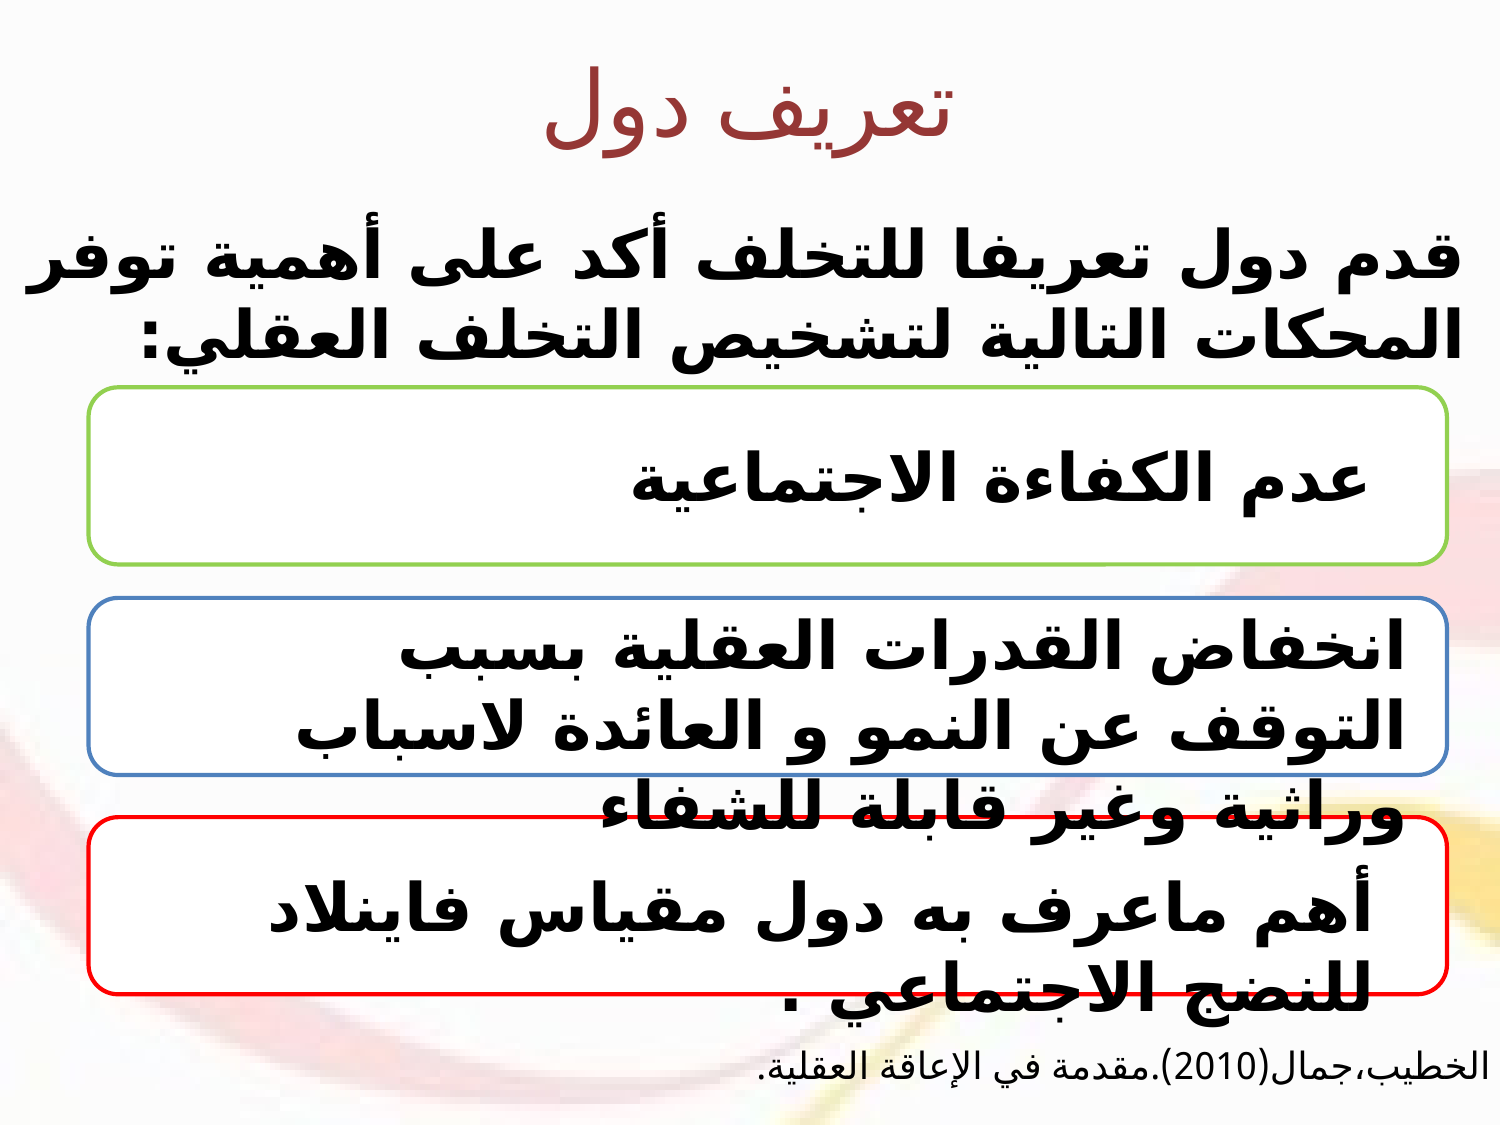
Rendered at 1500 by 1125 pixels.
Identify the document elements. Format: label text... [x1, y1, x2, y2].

text_box [86, 385, 1450, 567]
text_box عدم الكفاءة الاجتماعية [147, 427, 1388, 523]
list قدم دول تعريفا للتخلف أكد على أهمية توفر المحكات التالية لتشخيص التخلف العقلي: [3, 203, 1482, 947]
text_box أهم ماعرف به دول مقياس فاينلاد للنضج الاجتماعي . [173, 857, 1390, 1033]
text_box الخطيب،جمال(2010).مقدمة في الإعاقة العقلية. [741, 1034, 1500, 1095]
title تعريف دول [73, 5, 1424, 193]
picture [0, 0, 1500, 1125]
text_box [86, 595, 147, 778]
text_box [1424, 596, 1450, 777]
text_box انخفاض القدرات العقلية بسبب التوقف عن النمو و العائدة لاسباب وراثية وغير قابلة للشفاء [147, 595, 1424, 851]
text_box [86, 815, 1450, 997]
